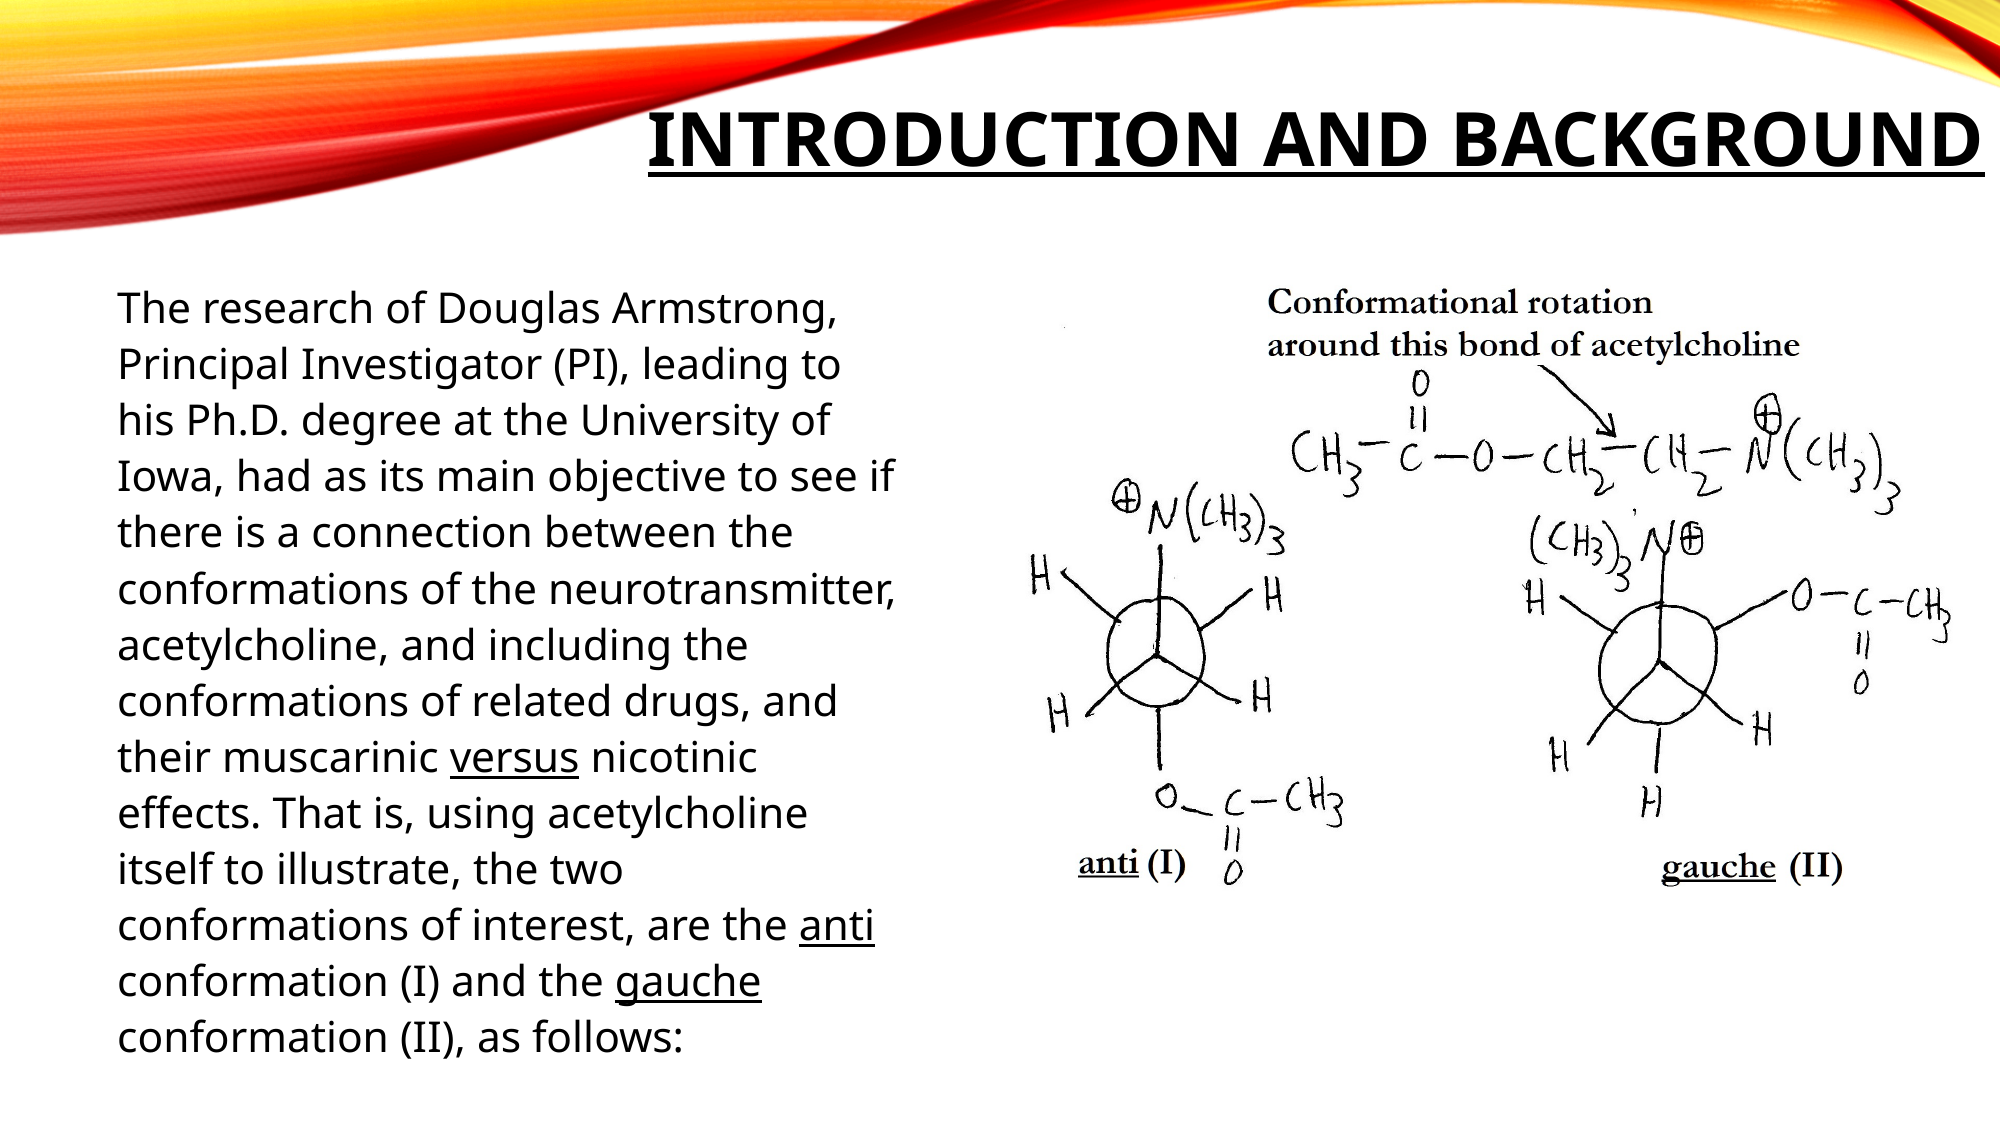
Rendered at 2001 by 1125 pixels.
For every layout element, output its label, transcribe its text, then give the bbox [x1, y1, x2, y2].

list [1017, 268, 1978, 892]
title Introduction and Background [495, 35, 2000, 248]
list The research of Douglas Armstrong, Principal Investigator (PI), leading to his Ph.D. degree at the University of Iowa, had as its main objective to see if there is a connection between the conformations of the neurotransmitter, acetylcholine, and including the conformations of related drugs, and their muscarinic versus nicotinic effects. That is, using acetylcholine itself to illustrate, the two conformations of interest, are the anti conformation (I) and the gauche conformation (II), as follows: [102, 268, 925, 1082]
picture [0, 0, 2000, 237]
